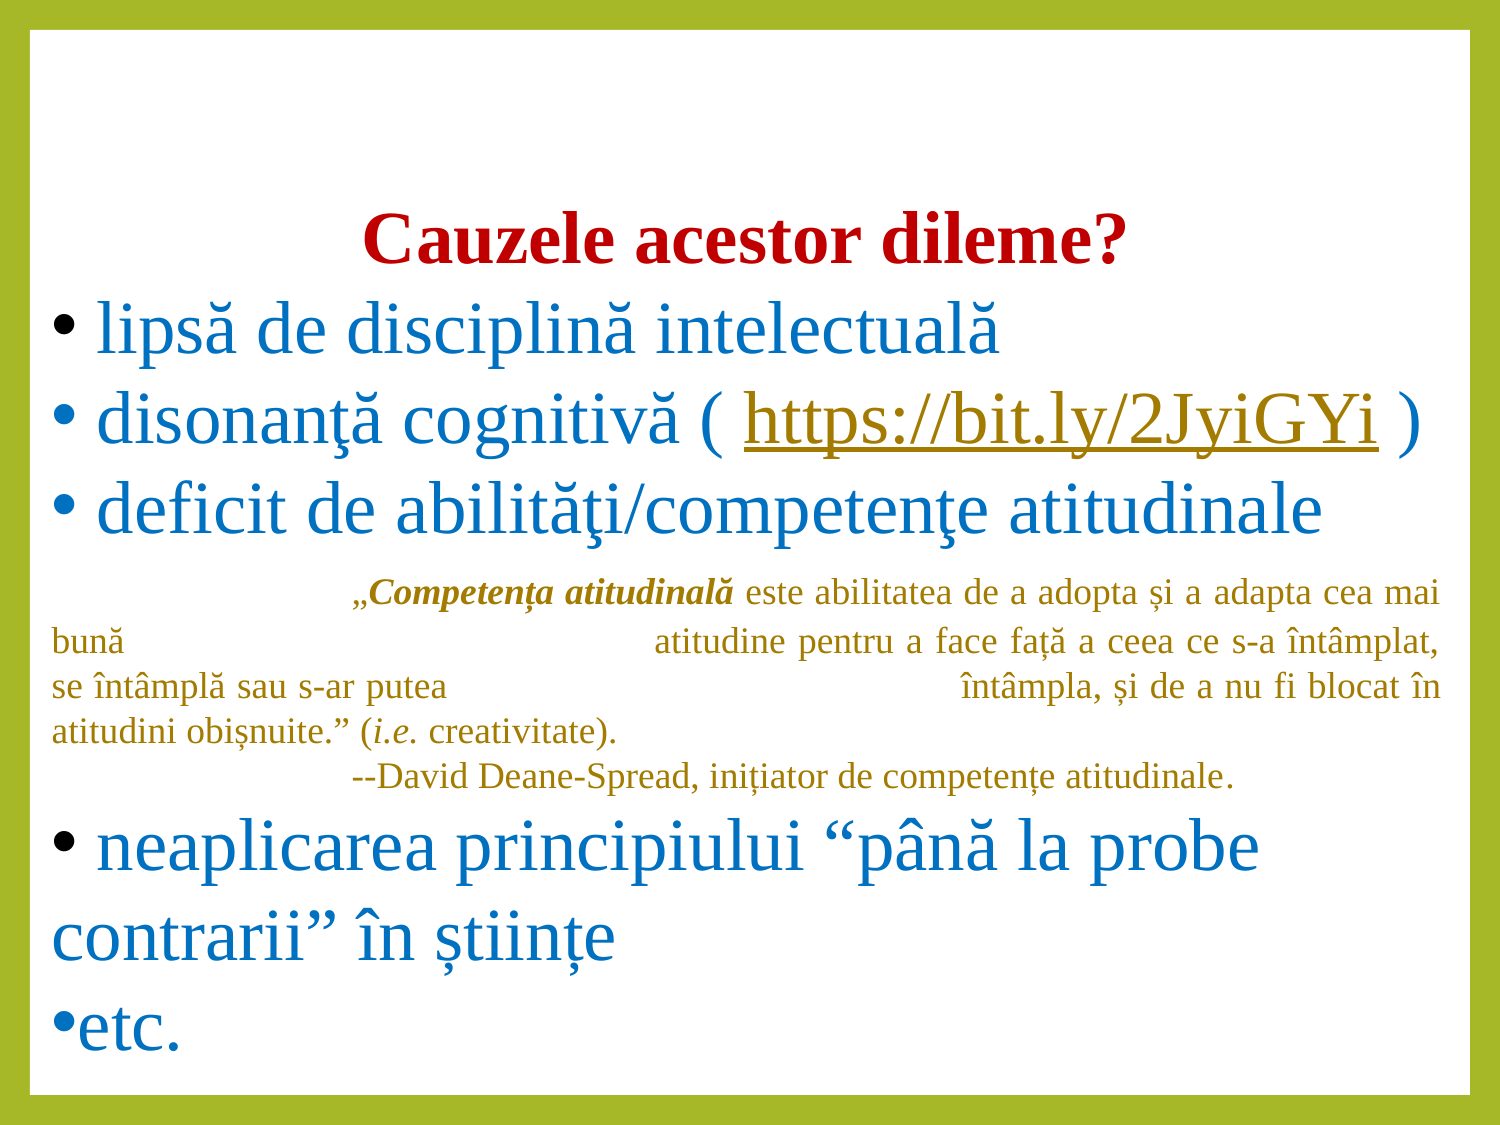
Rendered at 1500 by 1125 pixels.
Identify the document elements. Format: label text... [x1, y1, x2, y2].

text_box Cauzele acestor dileme? lipsă de disciplină intelectuală disonanţă cognitivă ( https://bit.ly/2JyiGYi ) deficit de abilităţi/competenţe atitudinale „Competența atitudinală este abilitatea de a adopta și a adapta cea mai bună atitudine pentru a face față a ceea ce s-a întâmplat, se întâmplă sau s-ar putea întâmpla, și de a nu fi blocat în atitudini obișnuite.” (i.e. creativitate). --David Deane-Spread, inițiator de competențe atitudinale. neaplicarea principiului “până la probe contrarii” în științe etc. [36, 180, 1456, 1074]
